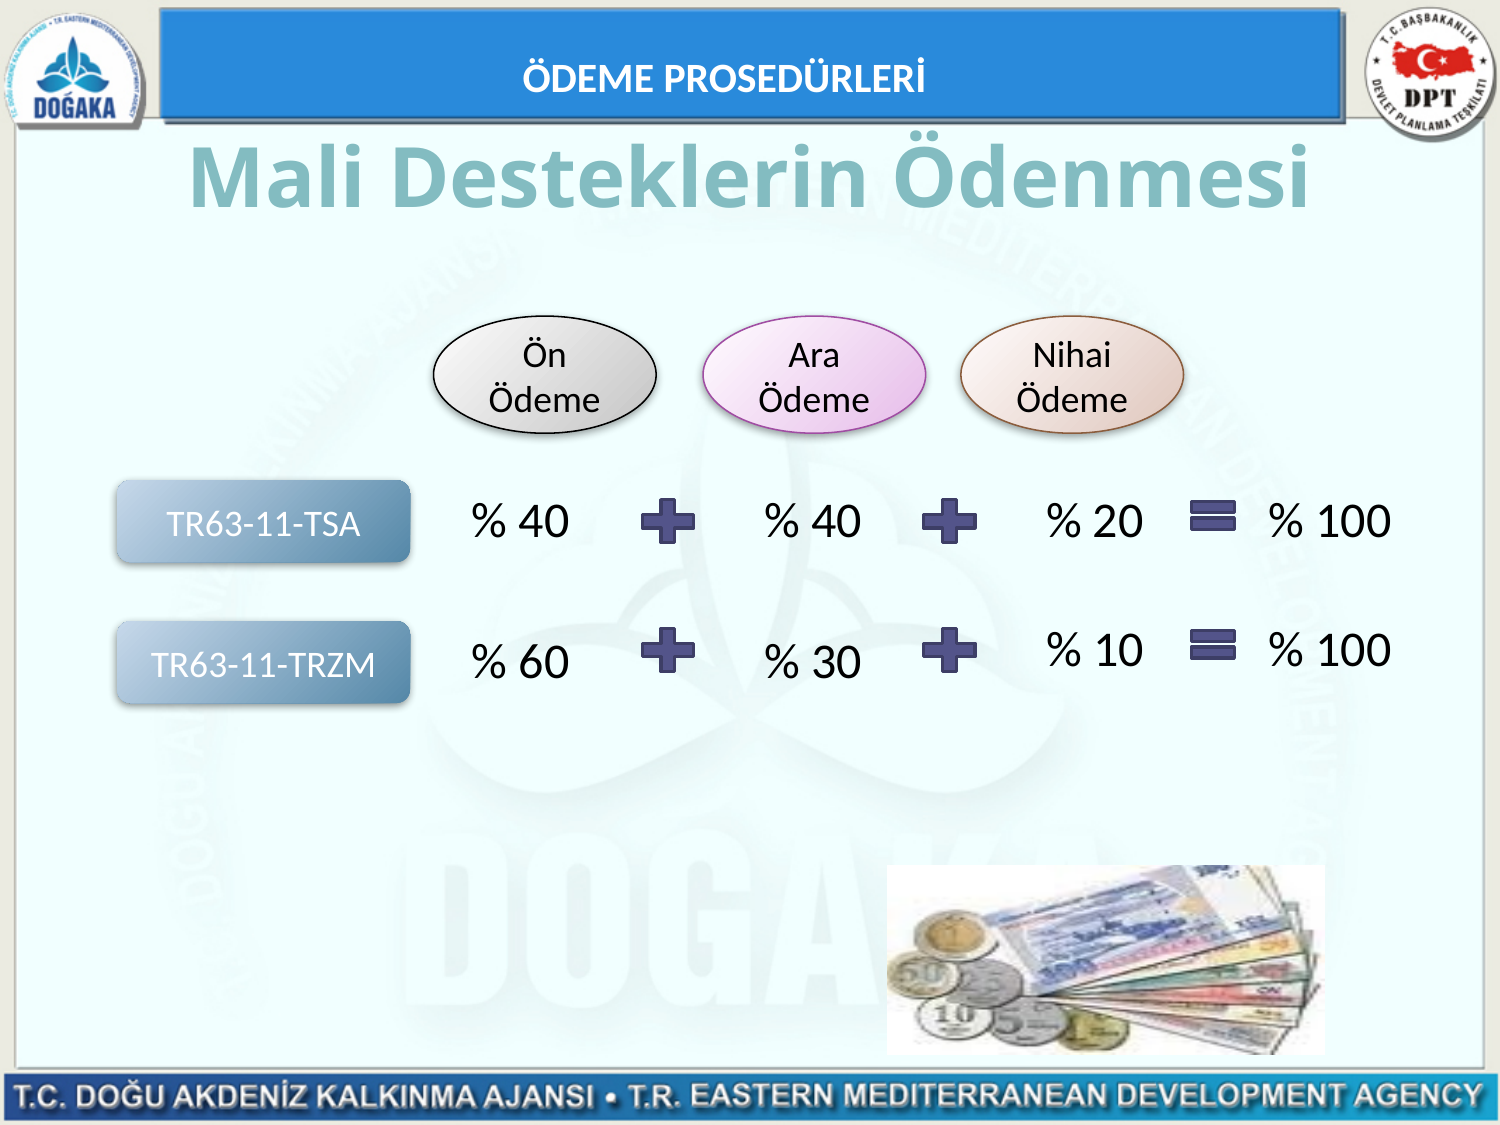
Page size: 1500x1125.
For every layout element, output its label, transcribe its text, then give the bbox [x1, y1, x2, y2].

picture [0, 0, 1500, 1125]
text_box ÖDEME PROSEDÜRLERİ [394, 0, 1055, 164]
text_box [116, 315, 1430, 697]
title Mali Desteklerin Ödenmesi [75, 116, 1425, 293]
